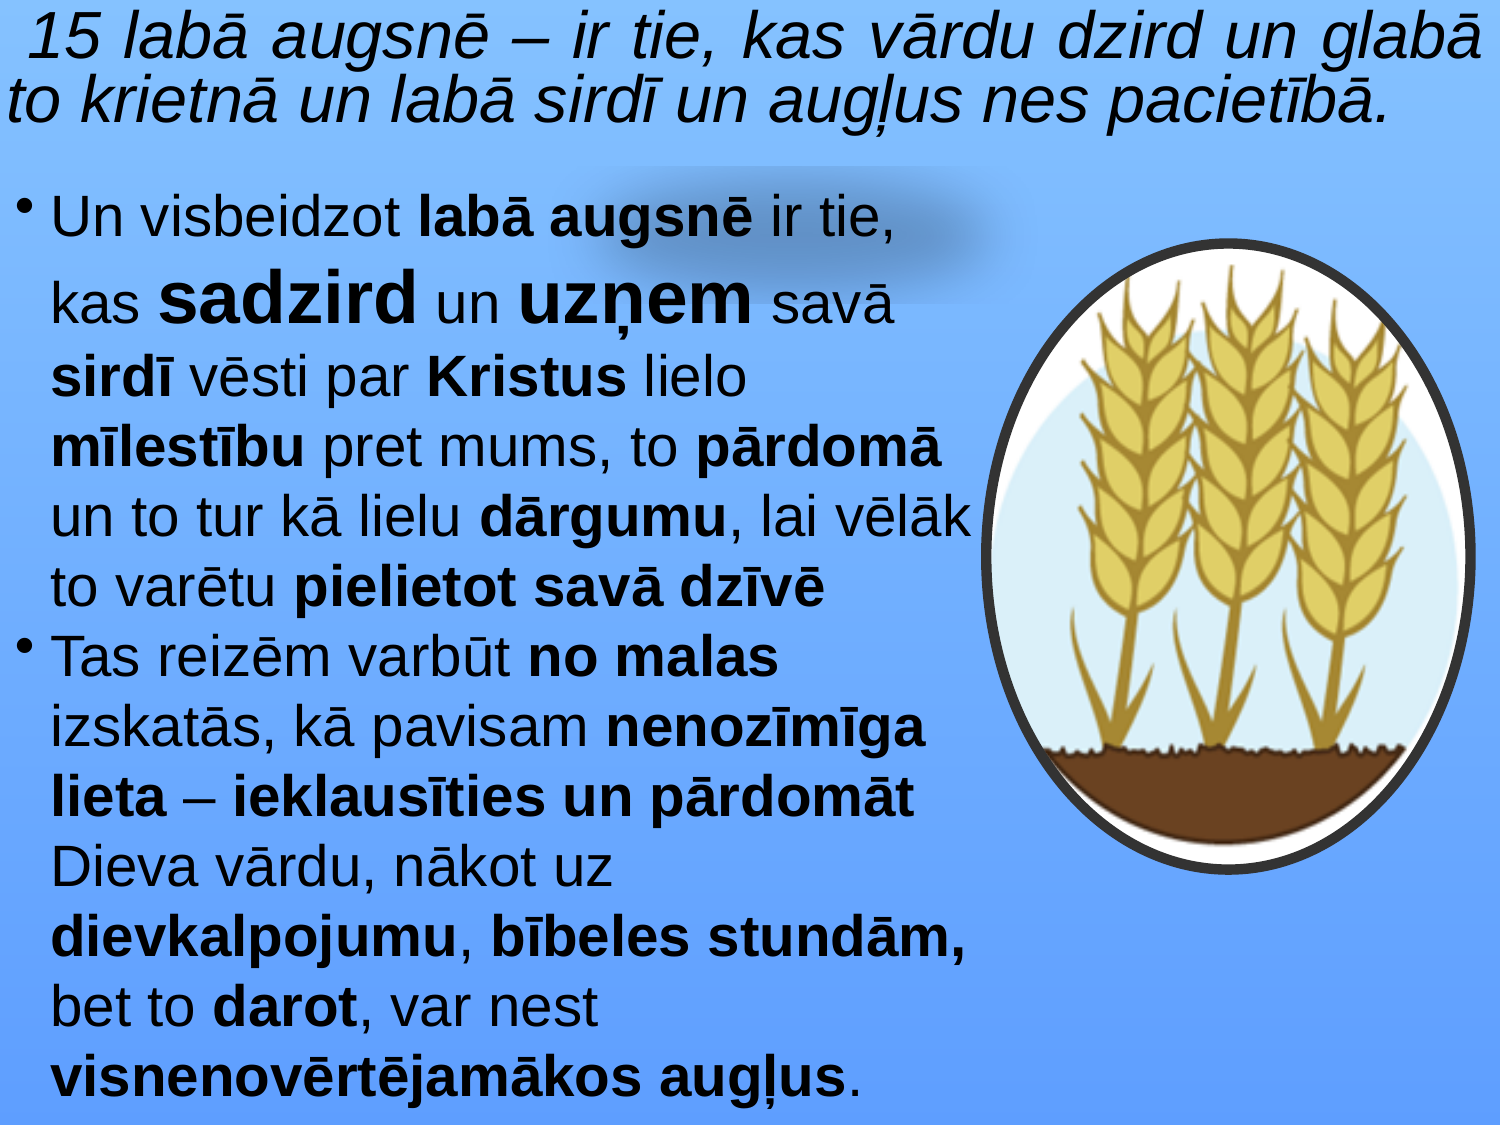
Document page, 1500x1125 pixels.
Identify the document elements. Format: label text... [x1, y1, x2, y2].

list 15 labā augsnē – ir tie, kas vārdu dzird un glabā to krietnā un labā sirdī un augļus nes pacietībā. [0, 0, 1500, 198]
picture [985, 243, 1471, 870]
text_box Un visbeidzot labā augsnē ir tie, kas sadzird un uzņem savā sirdī vēsti par Kristus lielo mīlestību pret mums, to pārdomā un to tur kā lielu dārgumu, lai vēlāk to varētu pielietot savā dzīvē Tas reizēm varbūt no malas izskatās, kā pavisam nenozīmīga lieta – ieklausīties un pārdomāt Dieva vārdu, nākot uz dievkalpojumu, bībeles stundām, bet to darot, var nest visnenovērtējamākos augļus. [0, 170, 998, 1116]
